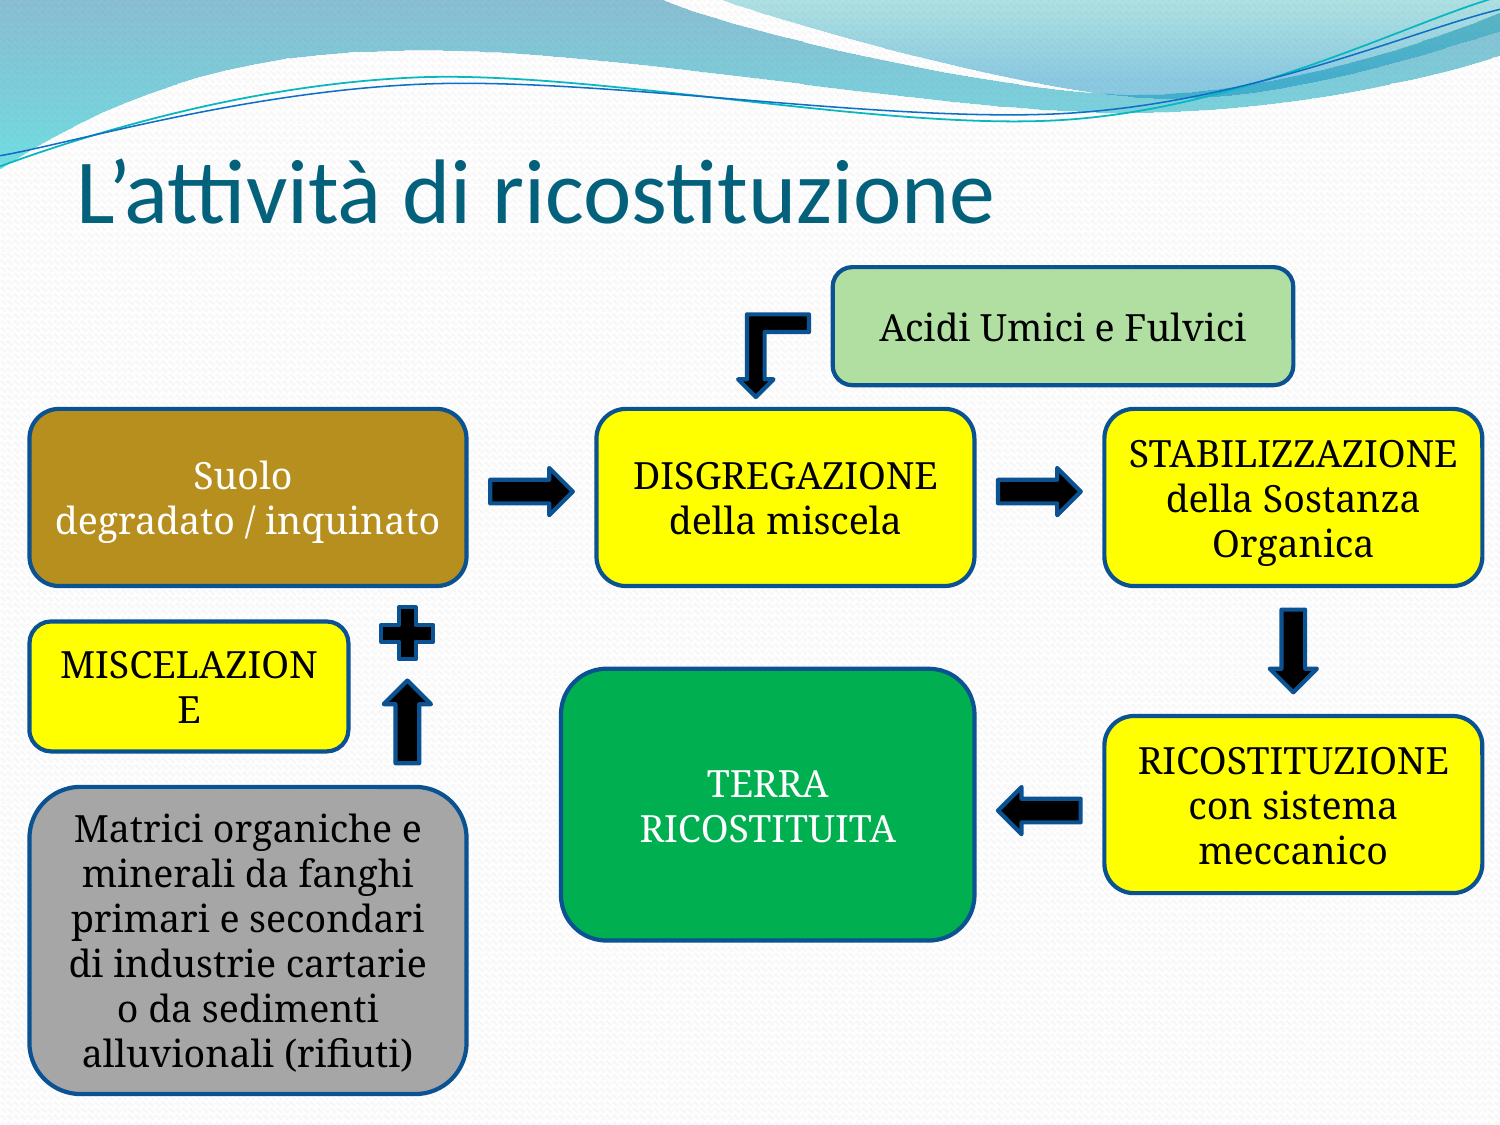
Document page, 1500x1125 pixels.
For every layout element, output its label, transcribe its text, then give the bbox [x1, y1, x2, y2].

text_box [381, 678, 433, 766]
text_box [1267, 607, 1319, 695]
text_box [995, 785, 1083, 837]
text_box [488, 466, 575, 518]
text_box Suolo degradato / inquinato [27, 406, 469, 589]
text_box STABILIZZAZIONE della Sostanza Organica [1102, 406, 1485, 589]
title L’attività di ricostituzione [76, 54, 1427, 243]
text_box Acidi Umici e Fulvici [830, 265, 1296, 388]
text_box [379, 605, 435, 661]
text_box TERRA RICOSTITUITA [558, 666, 977, 943]
text_box [995, 466, 1083, 518]
text_box DISGREGAZIONE della miscela [594, 406, 977, 589]
text_box Matrici organiche e minerali da fanghi primari e secondari di industrie cartarie o da sedimenti alluvionali (rifiuti) [27, 784, 469, 1097]
text_box [736, 312, 812, 400]
text_box MISCELAZIONE [27, 619, 351, 754]
text_box RICOSTITUZIONE con sistema meccanico [1102, 713, 1485, 896]
